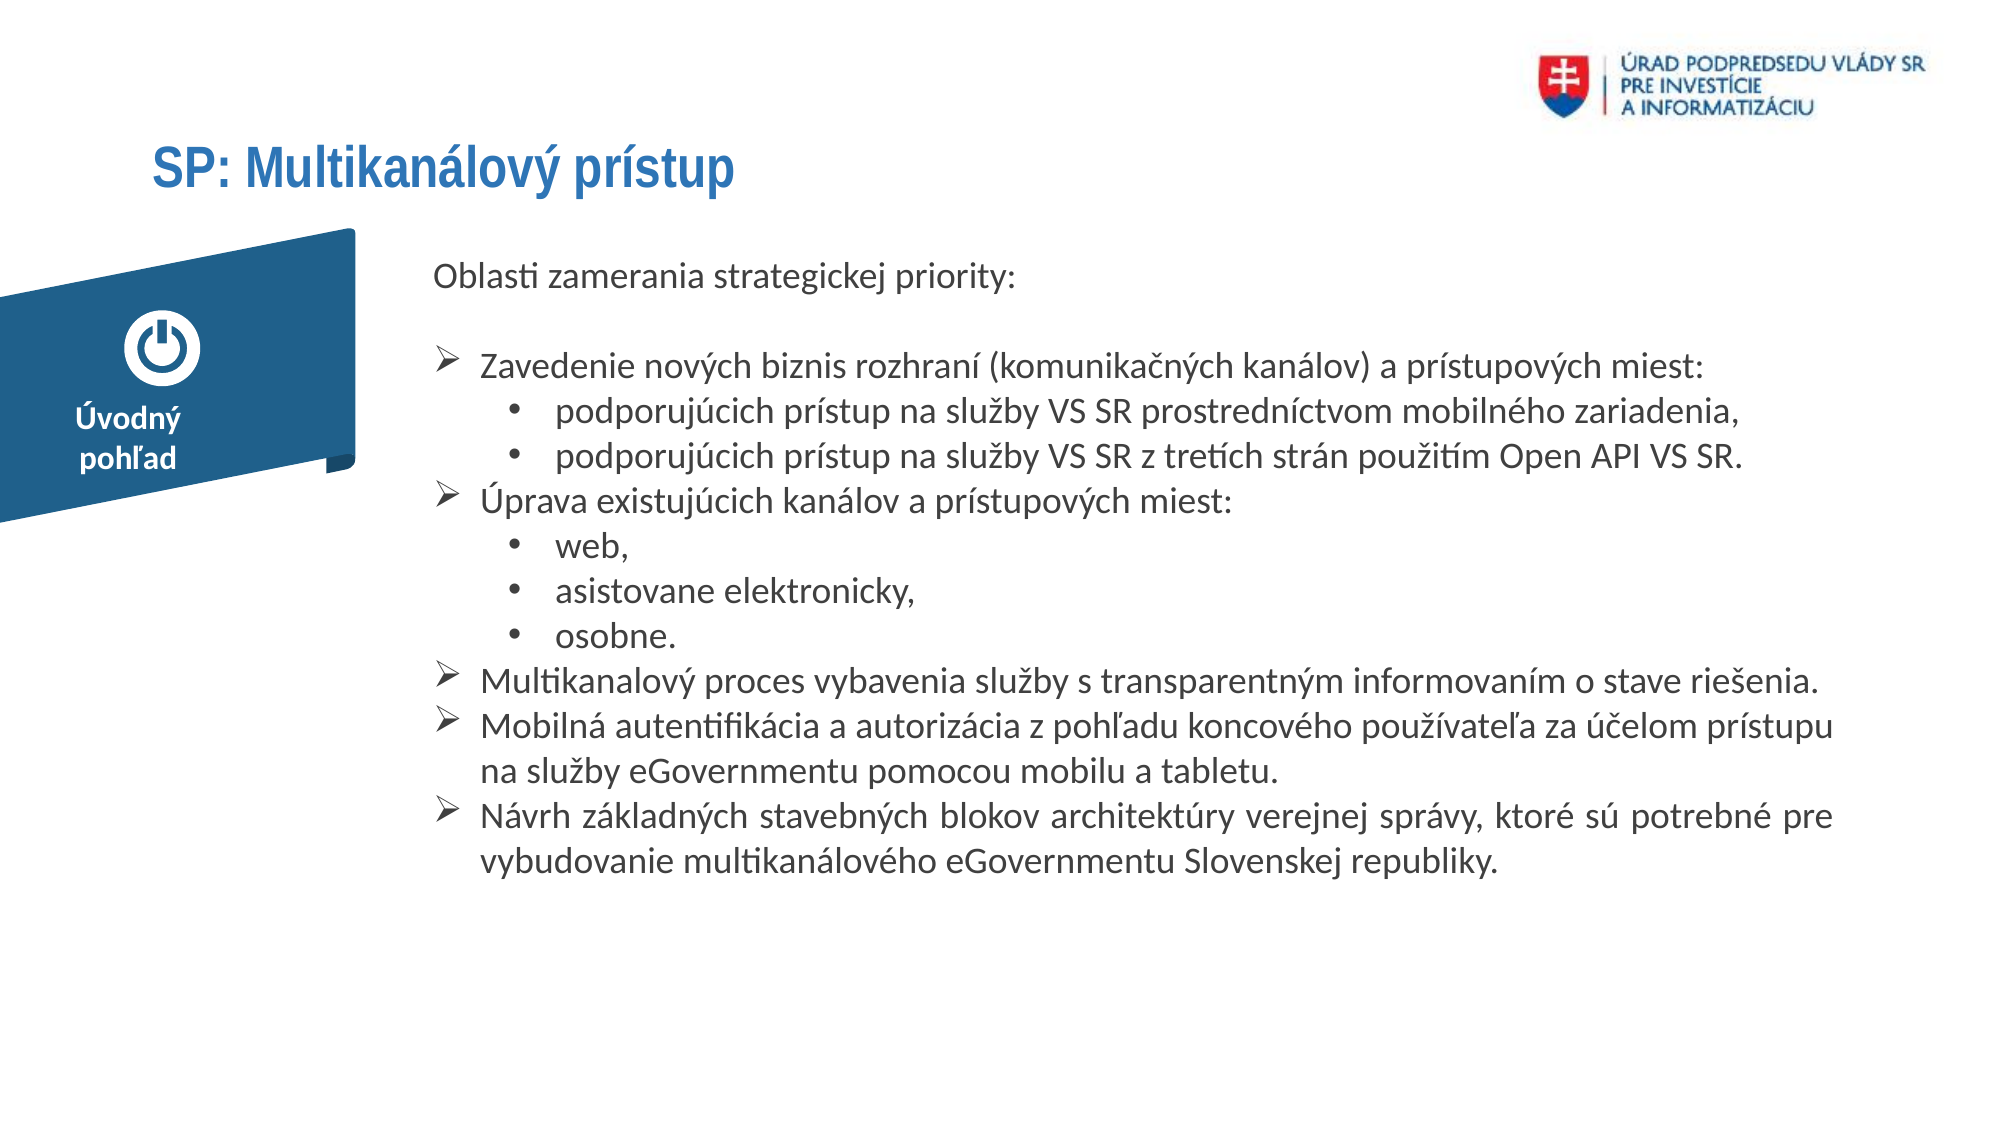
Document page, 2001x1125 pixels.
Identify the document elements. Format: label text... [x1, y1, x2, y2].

text_box Úvodný pohľad [24, 388, 232, 484]
text_box [0, 270, 356, 523]
text_box SP: Multikanálový prístup [137, 59, 1863, 278]
text_box [124, 310, 201, 387]
text_box [326, 454, 356, 474]
picture [1491, 9, 1973, 162]
text_box Oblasti zamerania strategickej priority: Zavedenie nových biznis rozhraní (komunikačných kanálov) a prístupových miest: podporujúcich prístup na služby VS SR prostredníctvom mobilného zariadenia, podporujúcich prístup na služby VS SR z tretích strán použitím Open API VS SR. Úprava existujúcich kanálov a prístupových miest: web, asistovane elektronicky, osobne. Multikanalový proces vybavenia služby s transparentným informovaním o stave riešenia. Mobilná autentifikácia a autorizácia z pohľadu koncového používateľa za účelom prístupu na služby eGovernmentu pomocou mobilu a tabletu. Návrh základných stavebných blokov architektúry verejnej správy, ktoré sú potrebné pre vybudovanie multikanálového eGovernmentu Slovenskej republiky. [418, 243, 1850, 889]
